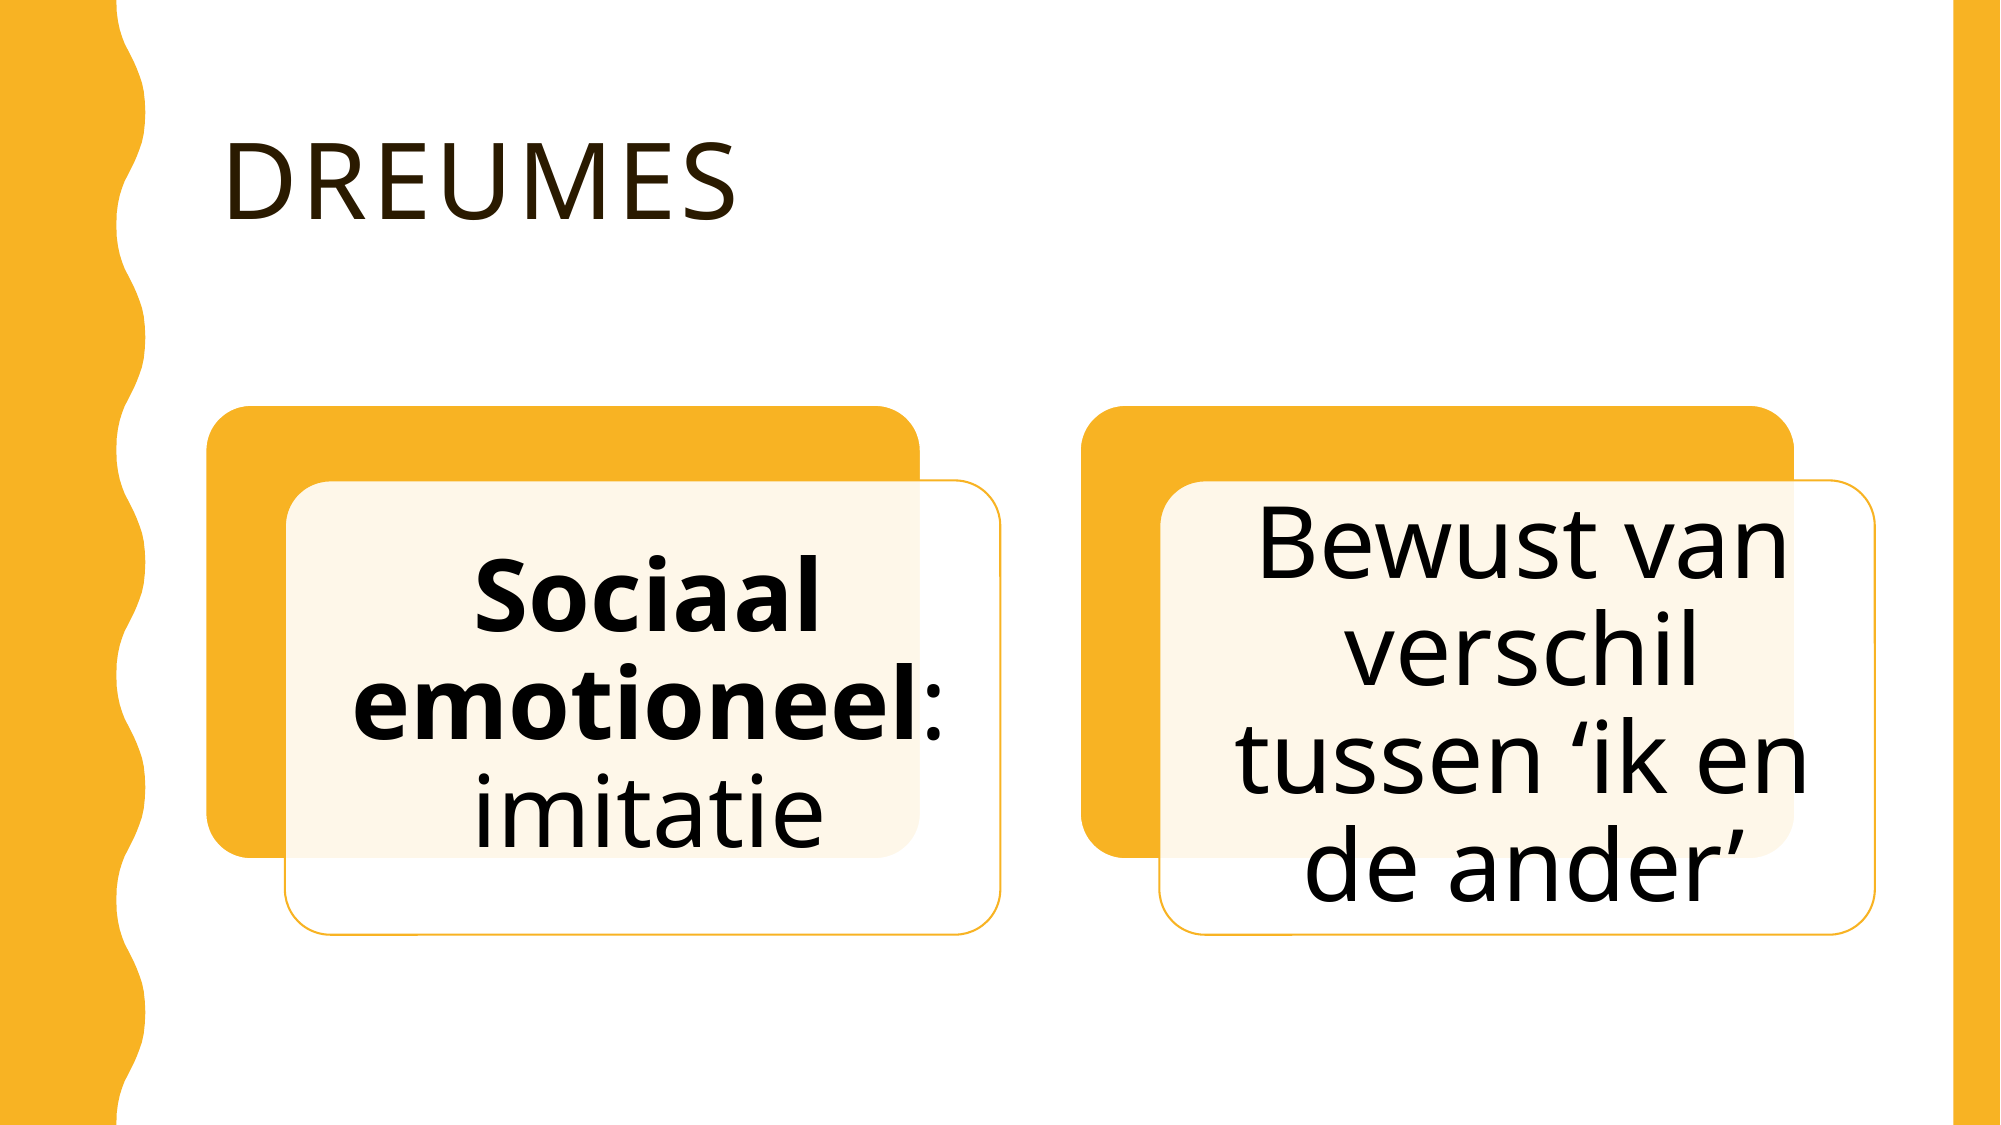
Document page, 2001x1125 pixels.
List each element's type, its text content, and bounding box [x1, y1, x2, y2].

text_box [117, 0, 1952, 1125]
title dreumes [205, 62, 1875, 308]
text_box [0, 0, 146, 1125]
text_box [1952, 0, 2000, 1125]
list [205, 374, 1875, 965]
